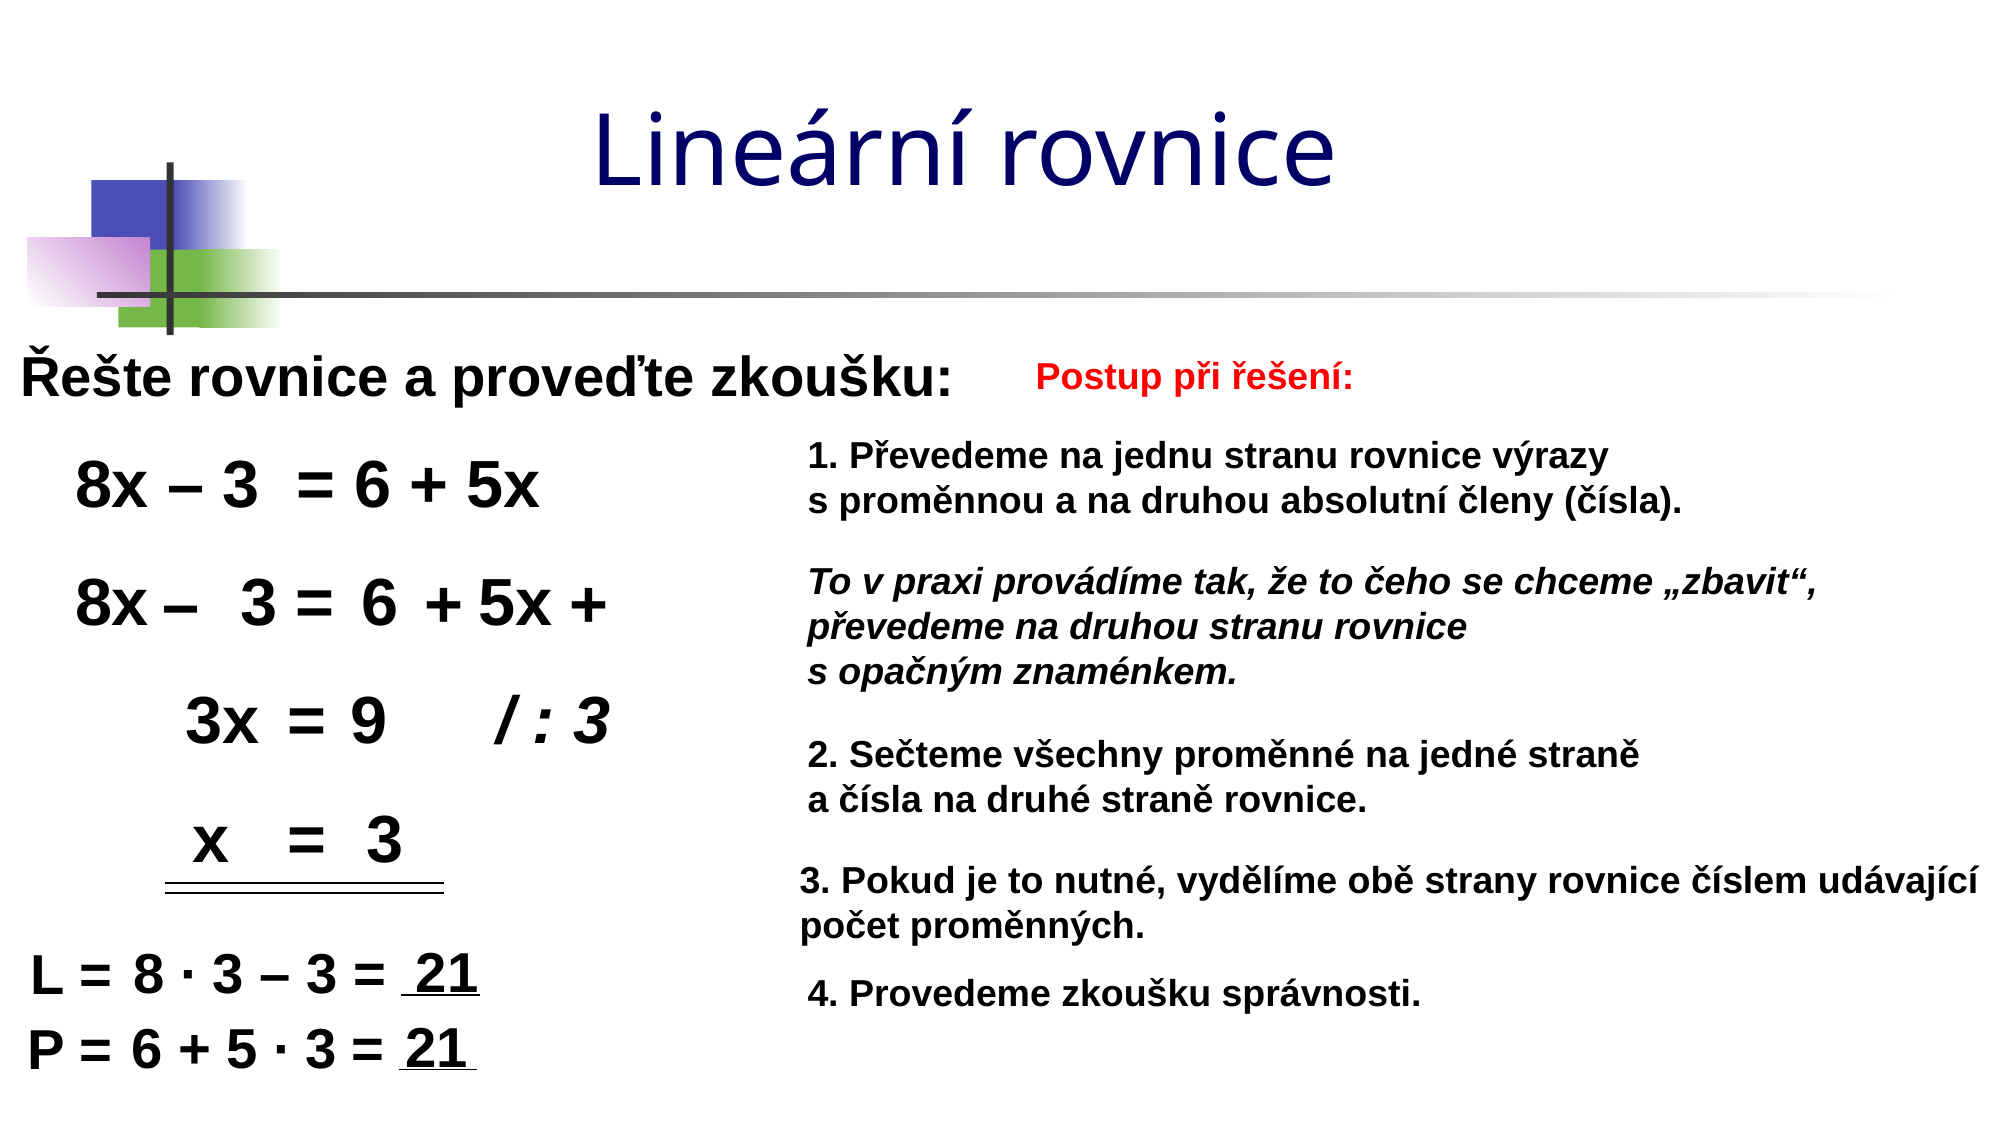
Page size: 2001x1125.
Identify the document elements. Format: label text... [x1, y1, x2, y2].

text_box 9 [330, 669, 451, 766]
text_box 3 [346, 787, 445, 882]
text_box Řešte rovnice a proveďte zkoušku: [0, 326, 1015, 423]
text_box x [172, 787, 267, 882]
text_box = [267, 787, 346, 882]
text_box To v praxi provádíme tak, že to čeho se chceme „zbavit“, převedeme na druhou stranu rovnice s opačným znaménkem. [787, 531, 2000, 704]
text_box 8x – 3 = 6 + 5x [55, 433, 616, 529]
text_box 8 ∙ 3 – 3 = [114, 936, 445, 1006]
text_box 1. Převedeme na jednu stranu rovnice výrazy s proměnnou a na druhou absolutní členy (čísla). [787, 404, 2000, 531]
text_box 21 [395, 935, 544, 1005]
text_box 3 [220, 551, 275, 647]
text_box + [404, 551, 484, 651]
text_box 21 [385, 1010, 511, 1079]
text_box 2. Sečteme všechny proměnné na jedné straně a čísla na druhé straně rovnice. [787, 704, 2000, 830]
text_box 5x [484, 551, 549, 647]
text_box 3. Pokud je to nutné, vydělíme obě strany rovnice číslem udávající počet proměnných. [779, 830, 2000, 973]
text_box = [267, 669, 330, 766]
text_box 6 + 5 ∙ 3 = [111, 1011, 442, 1081]
text_box P = [7, 1011, 139, 1083]
text_box = [275, 551, 341, 647]
text_box 3x [165, 669, 267, 766]
text_box Postup při řešení: [1015, 326, 1552, 404]
text_box / : 3 [476, 669, 776, 766]
title Lineární rovnice [172, 58, 1757, 232]
text_box – [142, 551, 220, 651]
text_box + [549, 551, 629, 651]
text_box 4. Provedeme zkoušku správnosti. [787, 955, 2000, 1027]
text_box L = [10, 936, 142, 1008]
text_box 6 [341, 551, 404, 647]
text_box 8x [54, 551, 142, 647]
